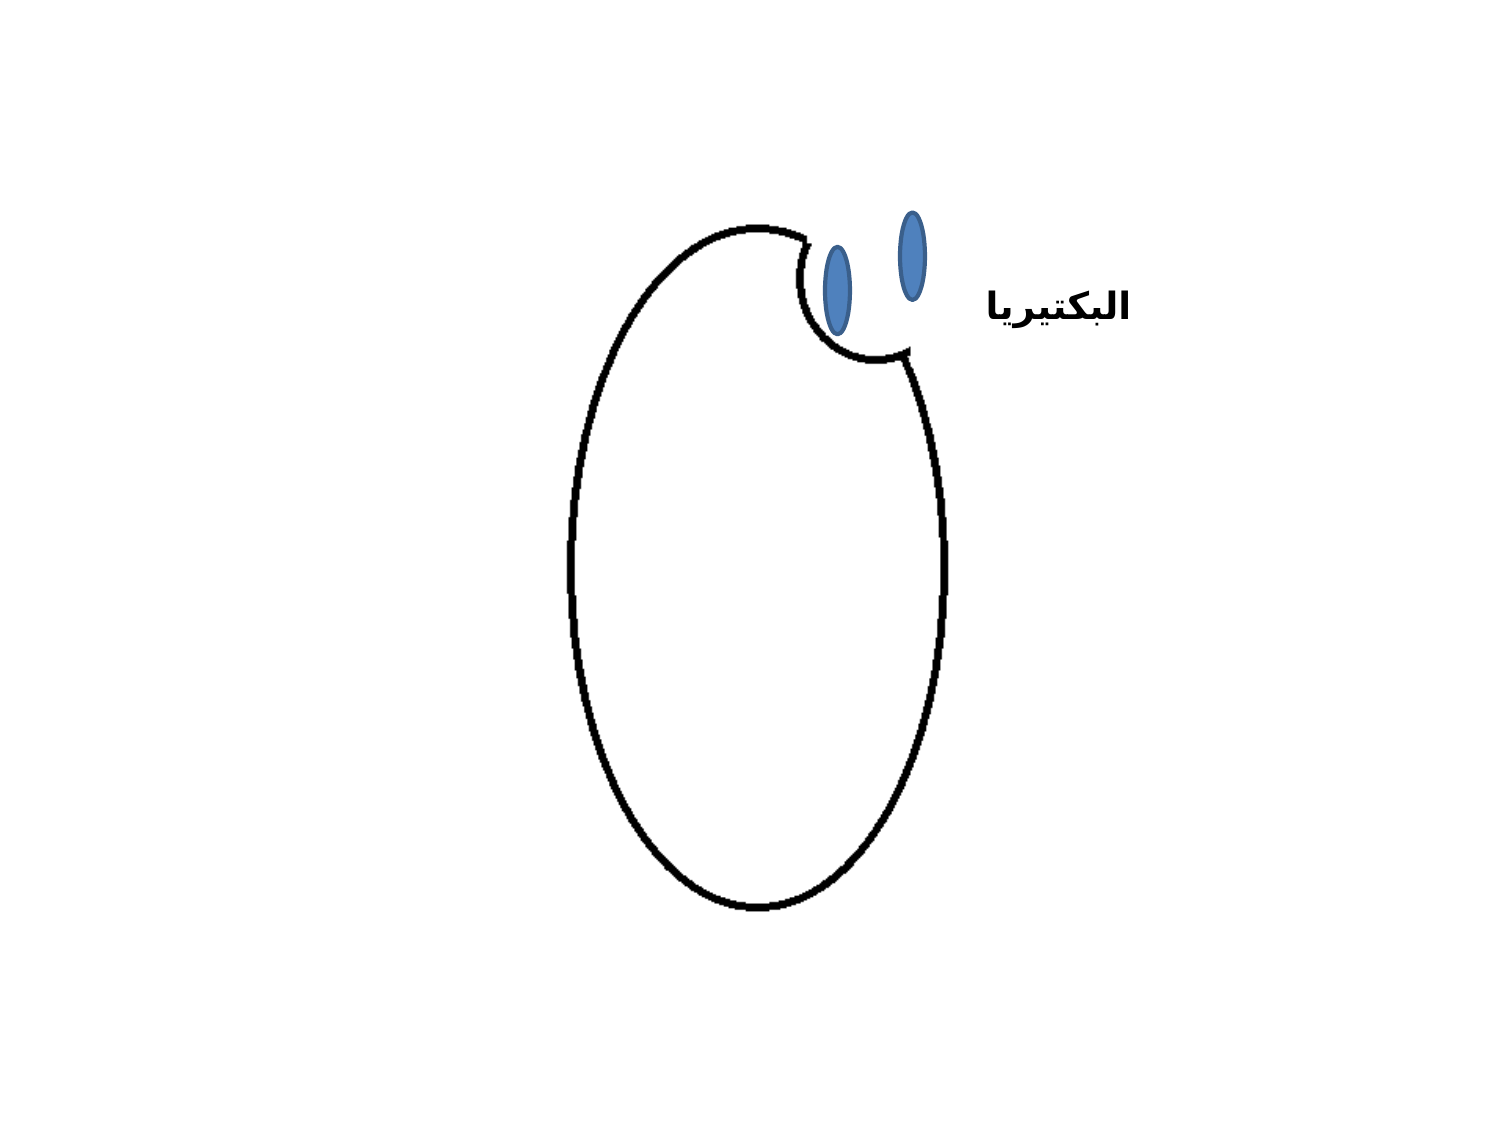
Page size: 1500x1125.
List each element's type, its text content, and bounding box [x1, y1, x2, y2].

picture [528, 192, 972, 933]
text_box البكتيريا [977, 274, 1225, 335]
